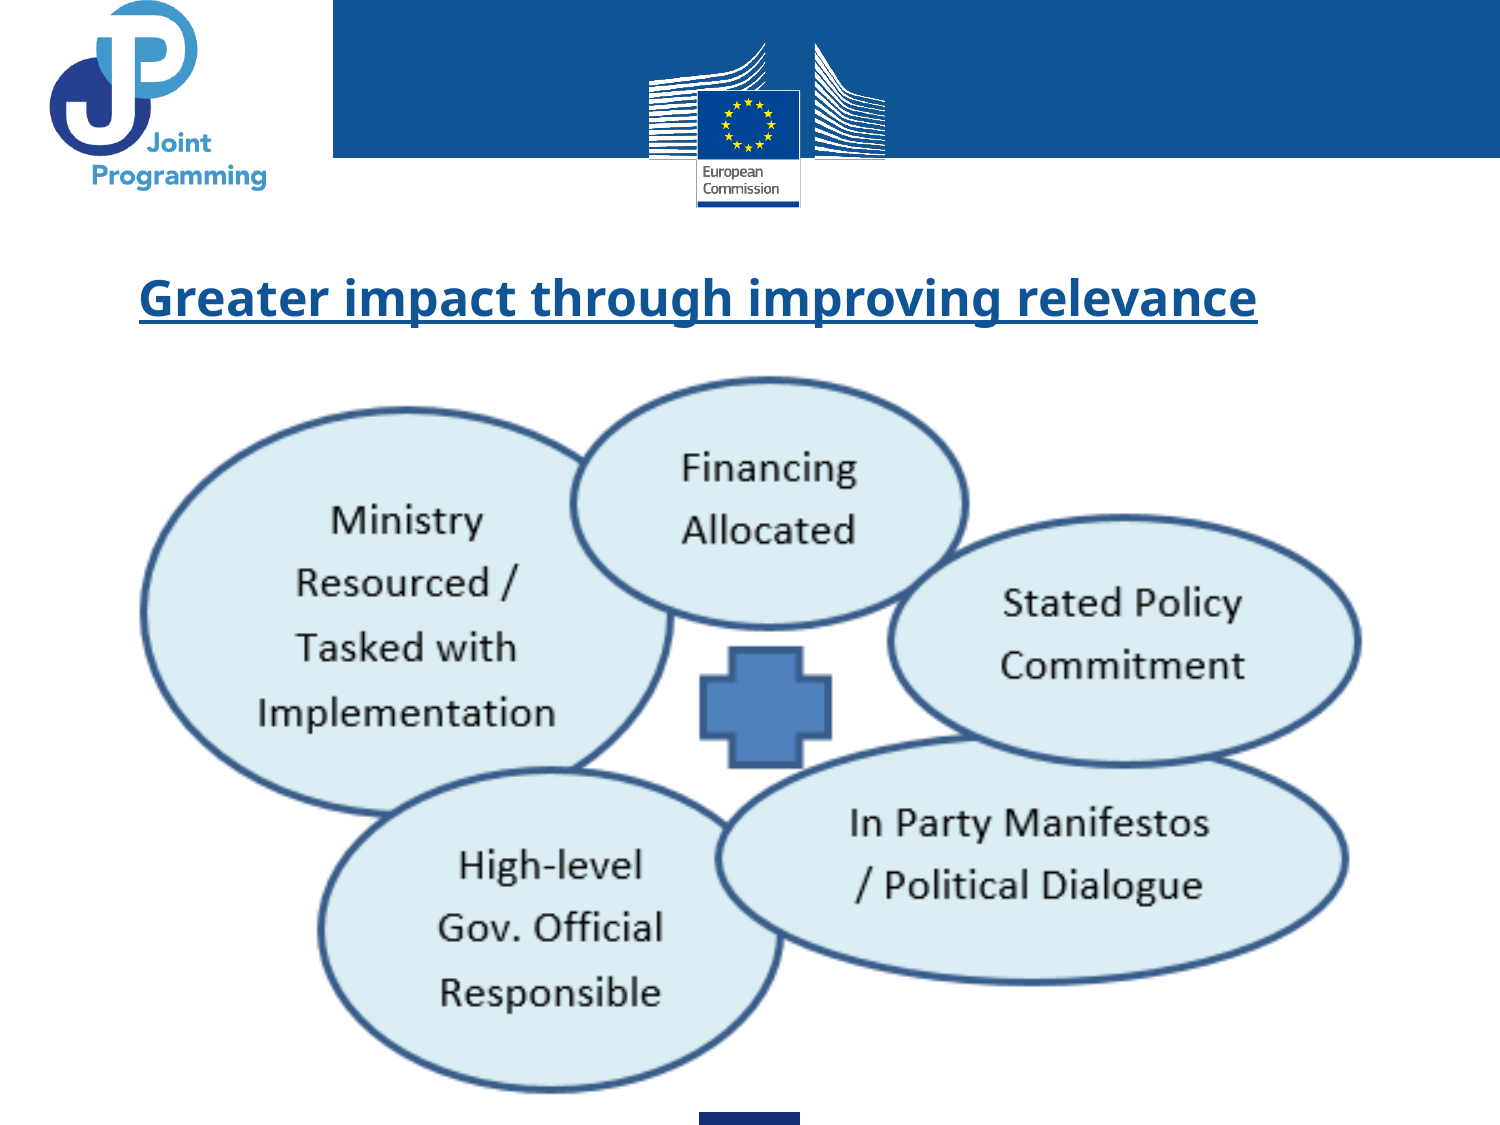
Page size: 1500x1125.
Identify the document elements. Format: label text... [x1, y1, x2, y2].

picture [649, 42, 885, 208]
picture [118, 372, 1400, 1112]
picture [0, 0, 333, 195]
title Greater impact through improving relevance [64, 219, 1415, 374]
